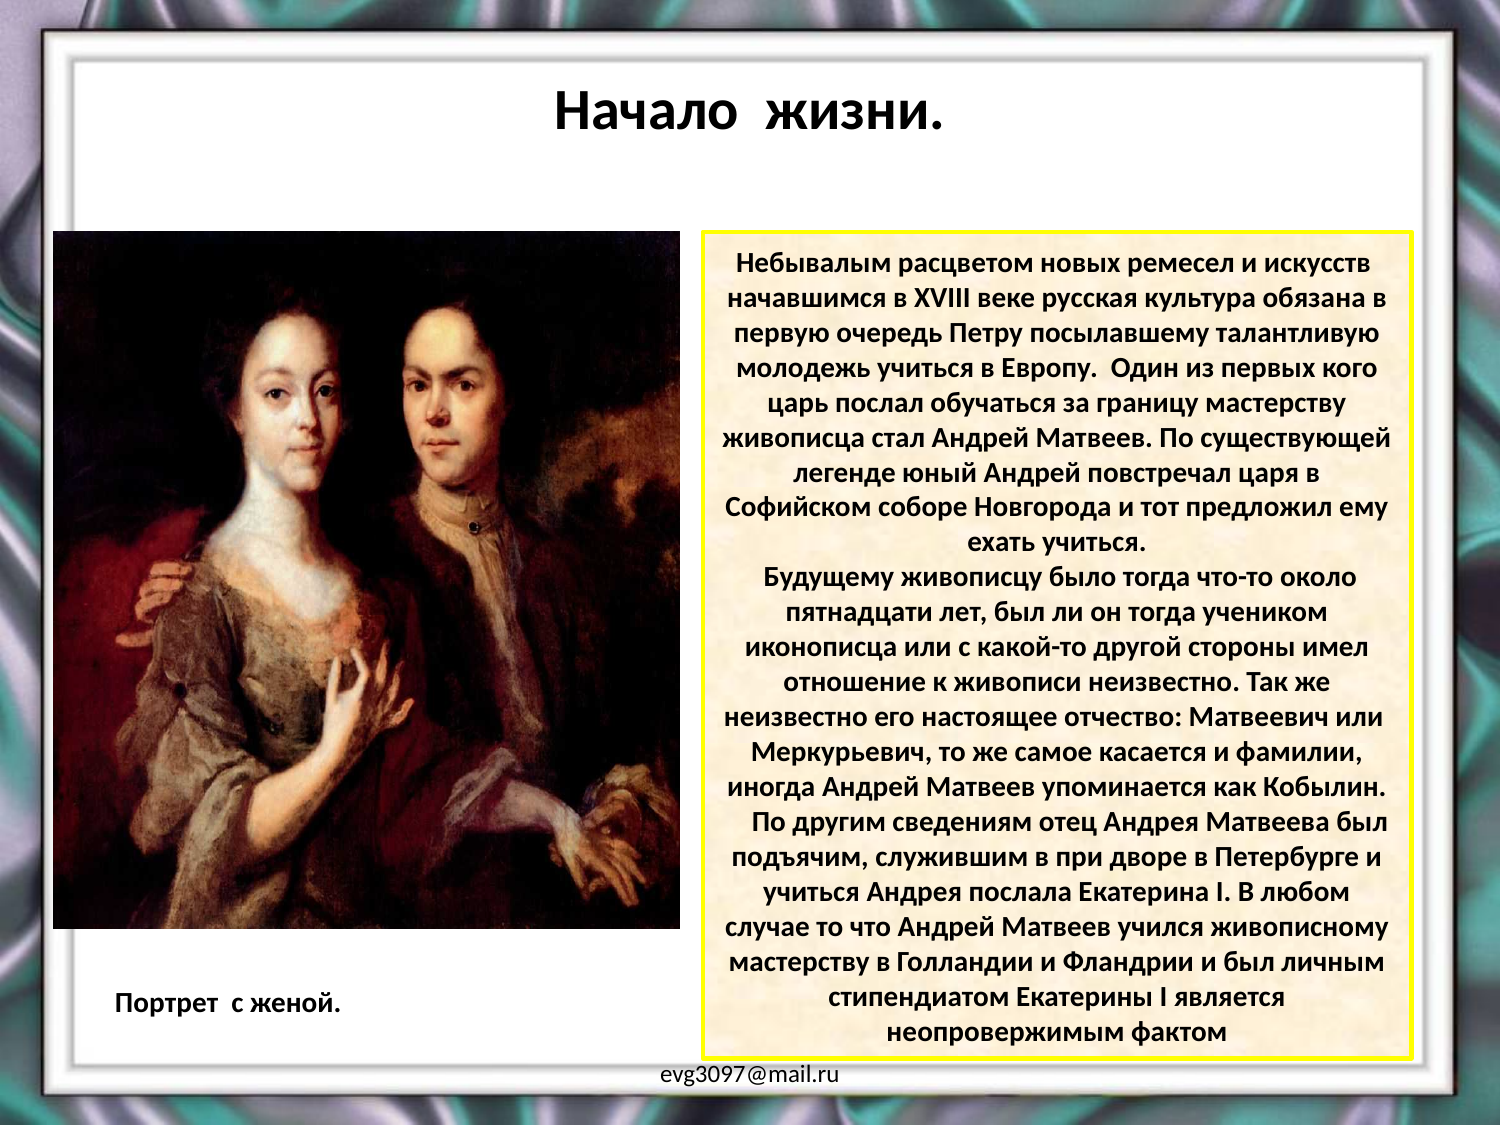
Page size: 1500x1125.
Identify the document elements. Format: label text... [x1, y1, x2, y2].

text_box Небывалым расцветом новых ремесел и искусств начавшимся в XVIII веке русская культура обязана в первую очередь Петру посылавшему талантливую молодежь учиться в Европу. Один из первых кого царь послал обучаться за границу мастерству живописца стал Андрей Матвеев. По существующей легенде юный Андрей повстречал царя в Софийском соборе Новгорода и тот предложил ему ехать учиться. Будущему живописцу было тогда что-то около пятнадцати лет, был ли он тогда учеником иконописца или с какой-то другой стороны имел отношение к живописи неизвестно. Так же неизвестно его настоящее отчество: Матвеевич или Меркурьевич, то же самое касается и фамилии, иногда Андрей Матвеев упоминается как Кобылин. По другим сведениям отец Андрея Матвеева был подъячим, служившим в при дворе в Петербурге и учиться Андрея послала Екатерина I. В любом случае то что Андрей Матвеев учился живописному мастерству в Голландии и Фландрии и был личным стипендиатом Екатерины I является неопровержимым фактом [701, 230, 1414, 1061]
picture [0, 0, 1500, 1125]
footer evg3097@mail.ru [512, 1042, 988, 1103]
title Начало жизни. [75, 45, 1425, 185]
text_box Портрет с женой. [100, 975, 632, 1026]
